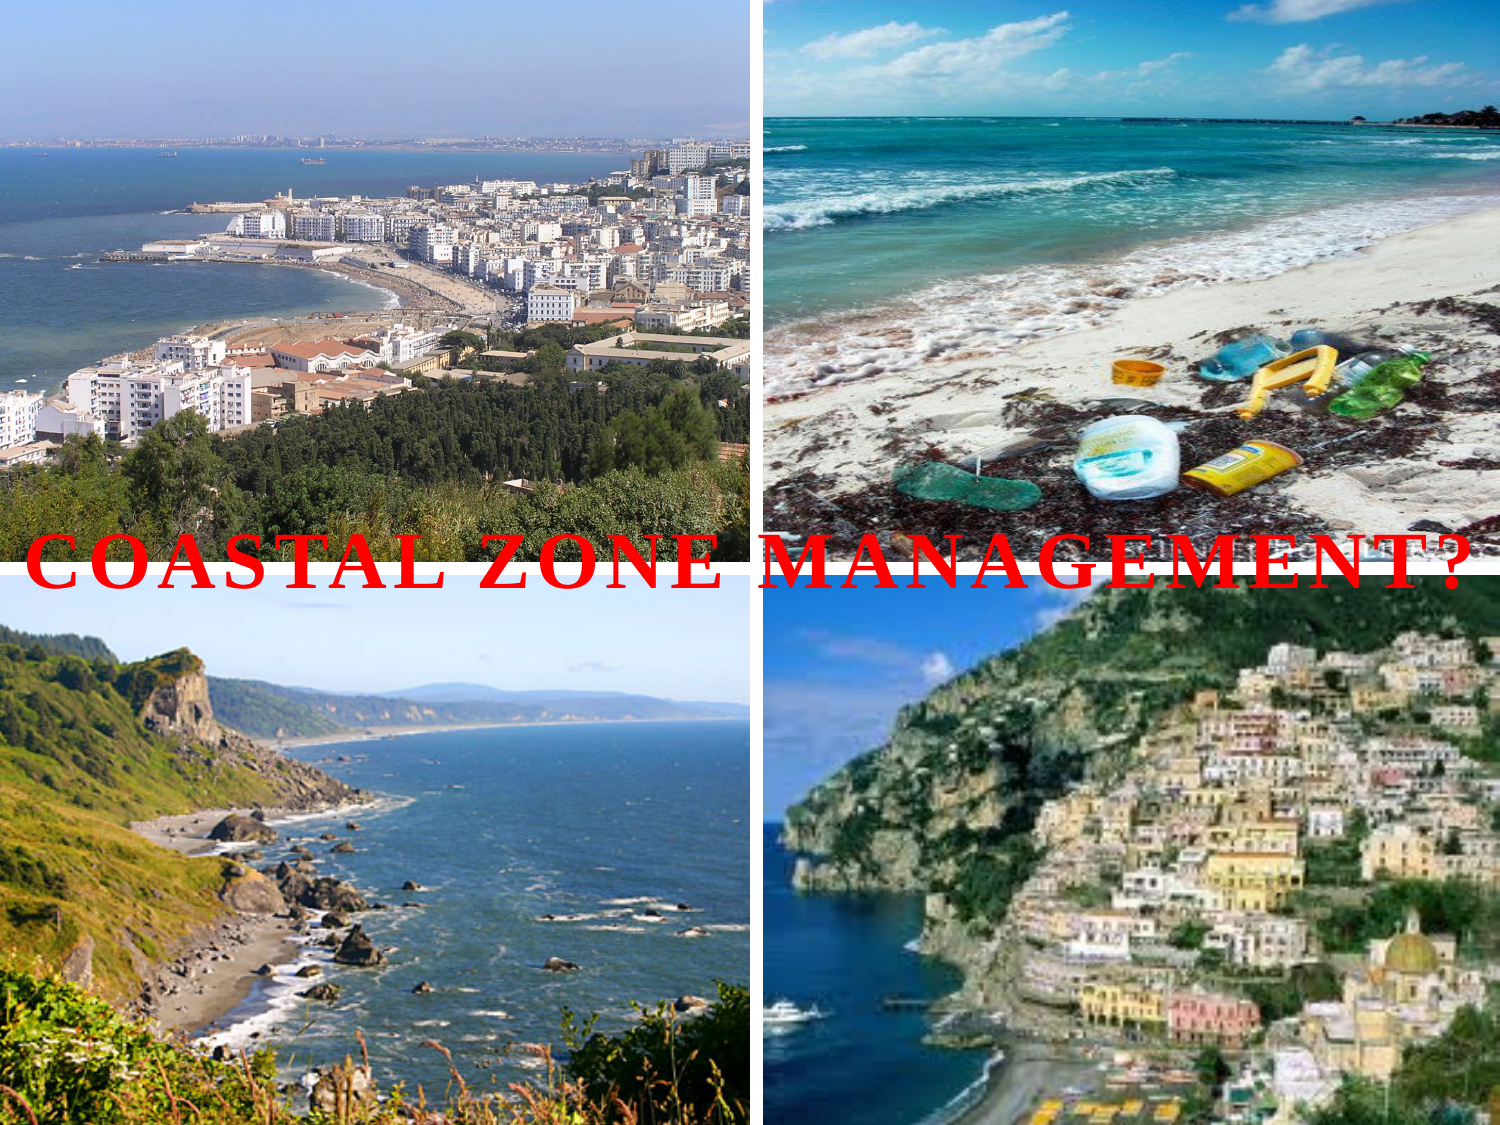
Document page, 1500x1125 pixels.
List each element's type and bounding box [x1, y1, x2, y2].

text_box [0, 0, 1500, 1125]
